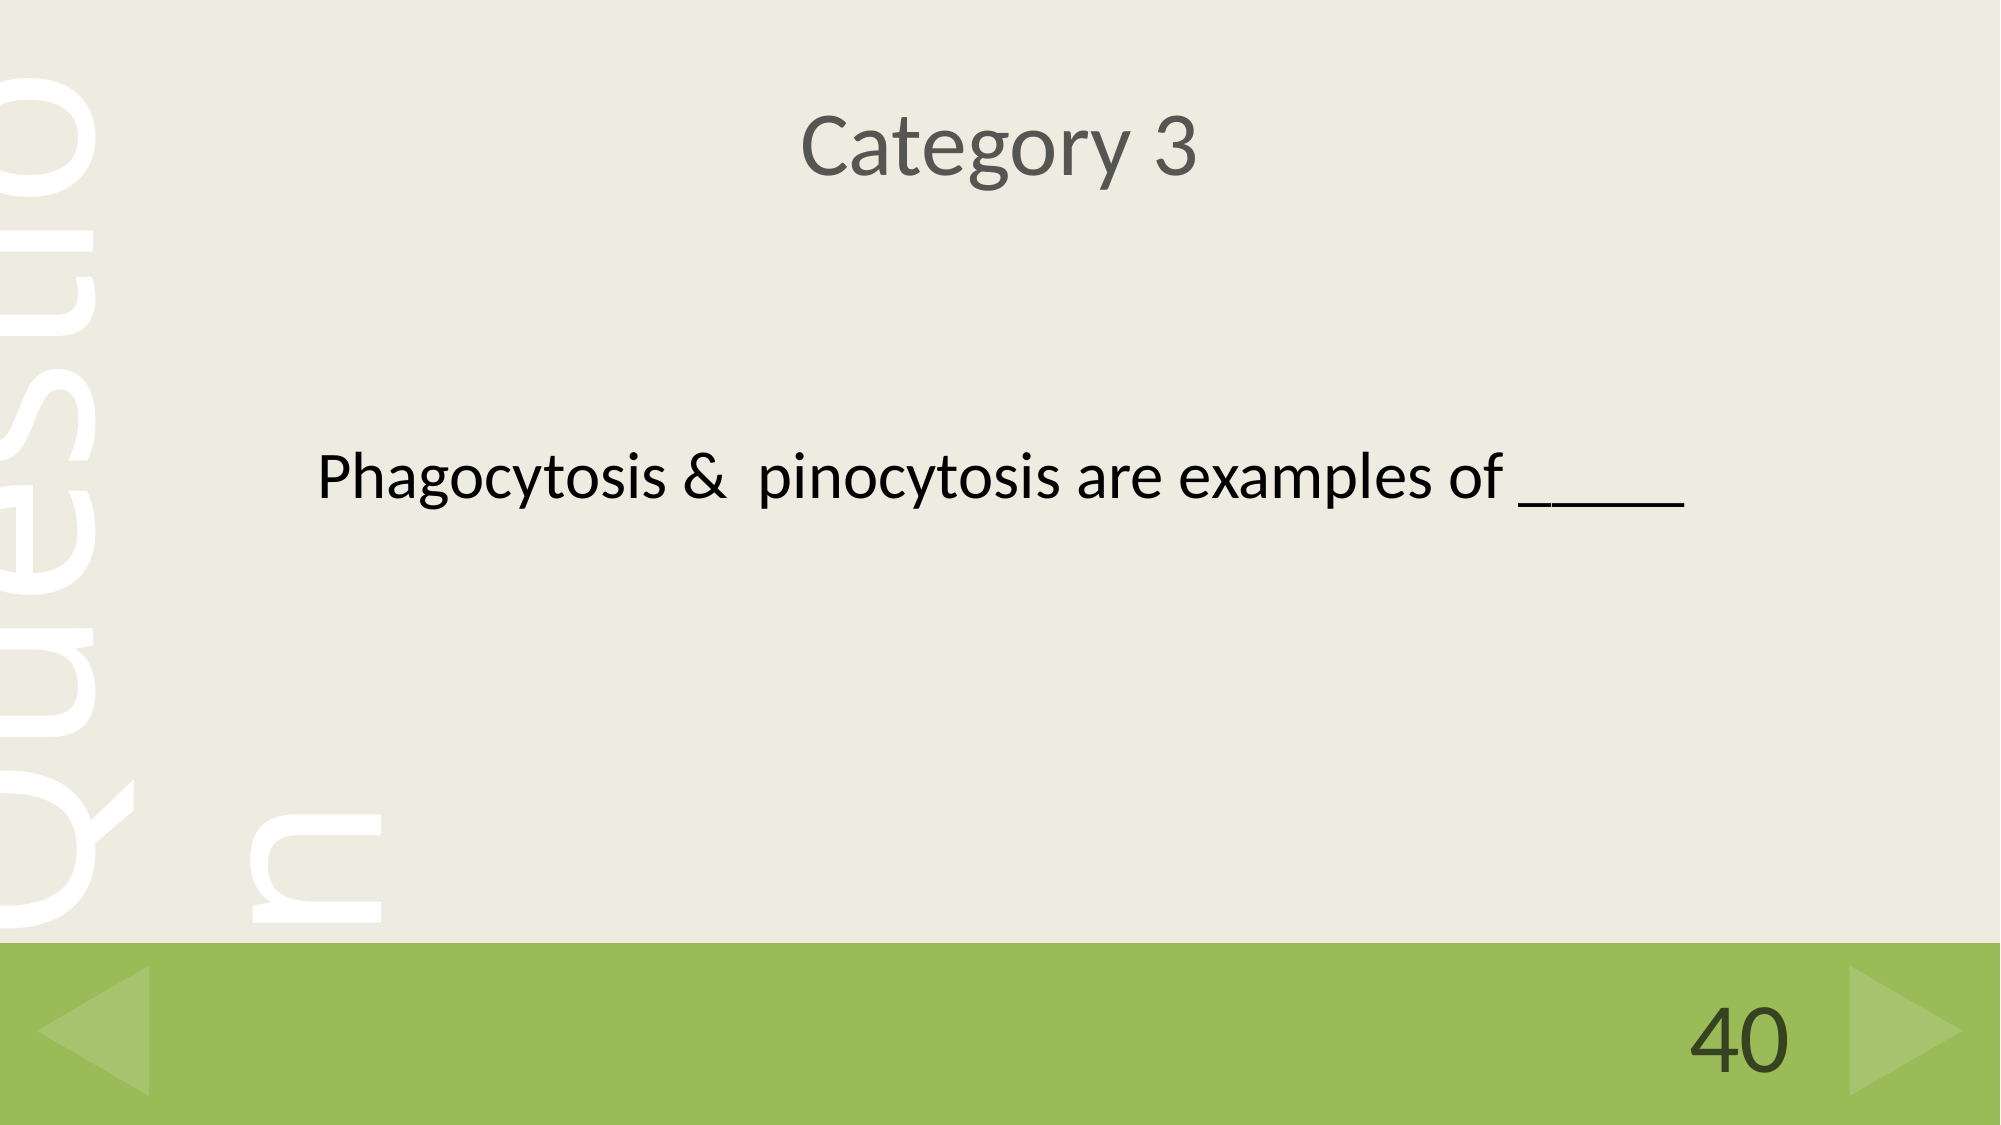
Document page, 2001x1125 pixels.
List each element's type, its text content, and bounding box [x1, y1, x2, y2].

list Phagocytosis & pinocytosis are examples of _____ [302, 307, 1760, 636]
list 40 [1494, 967, 1806, 1097]
title Category 3 [99, 45, 1900, 233]
